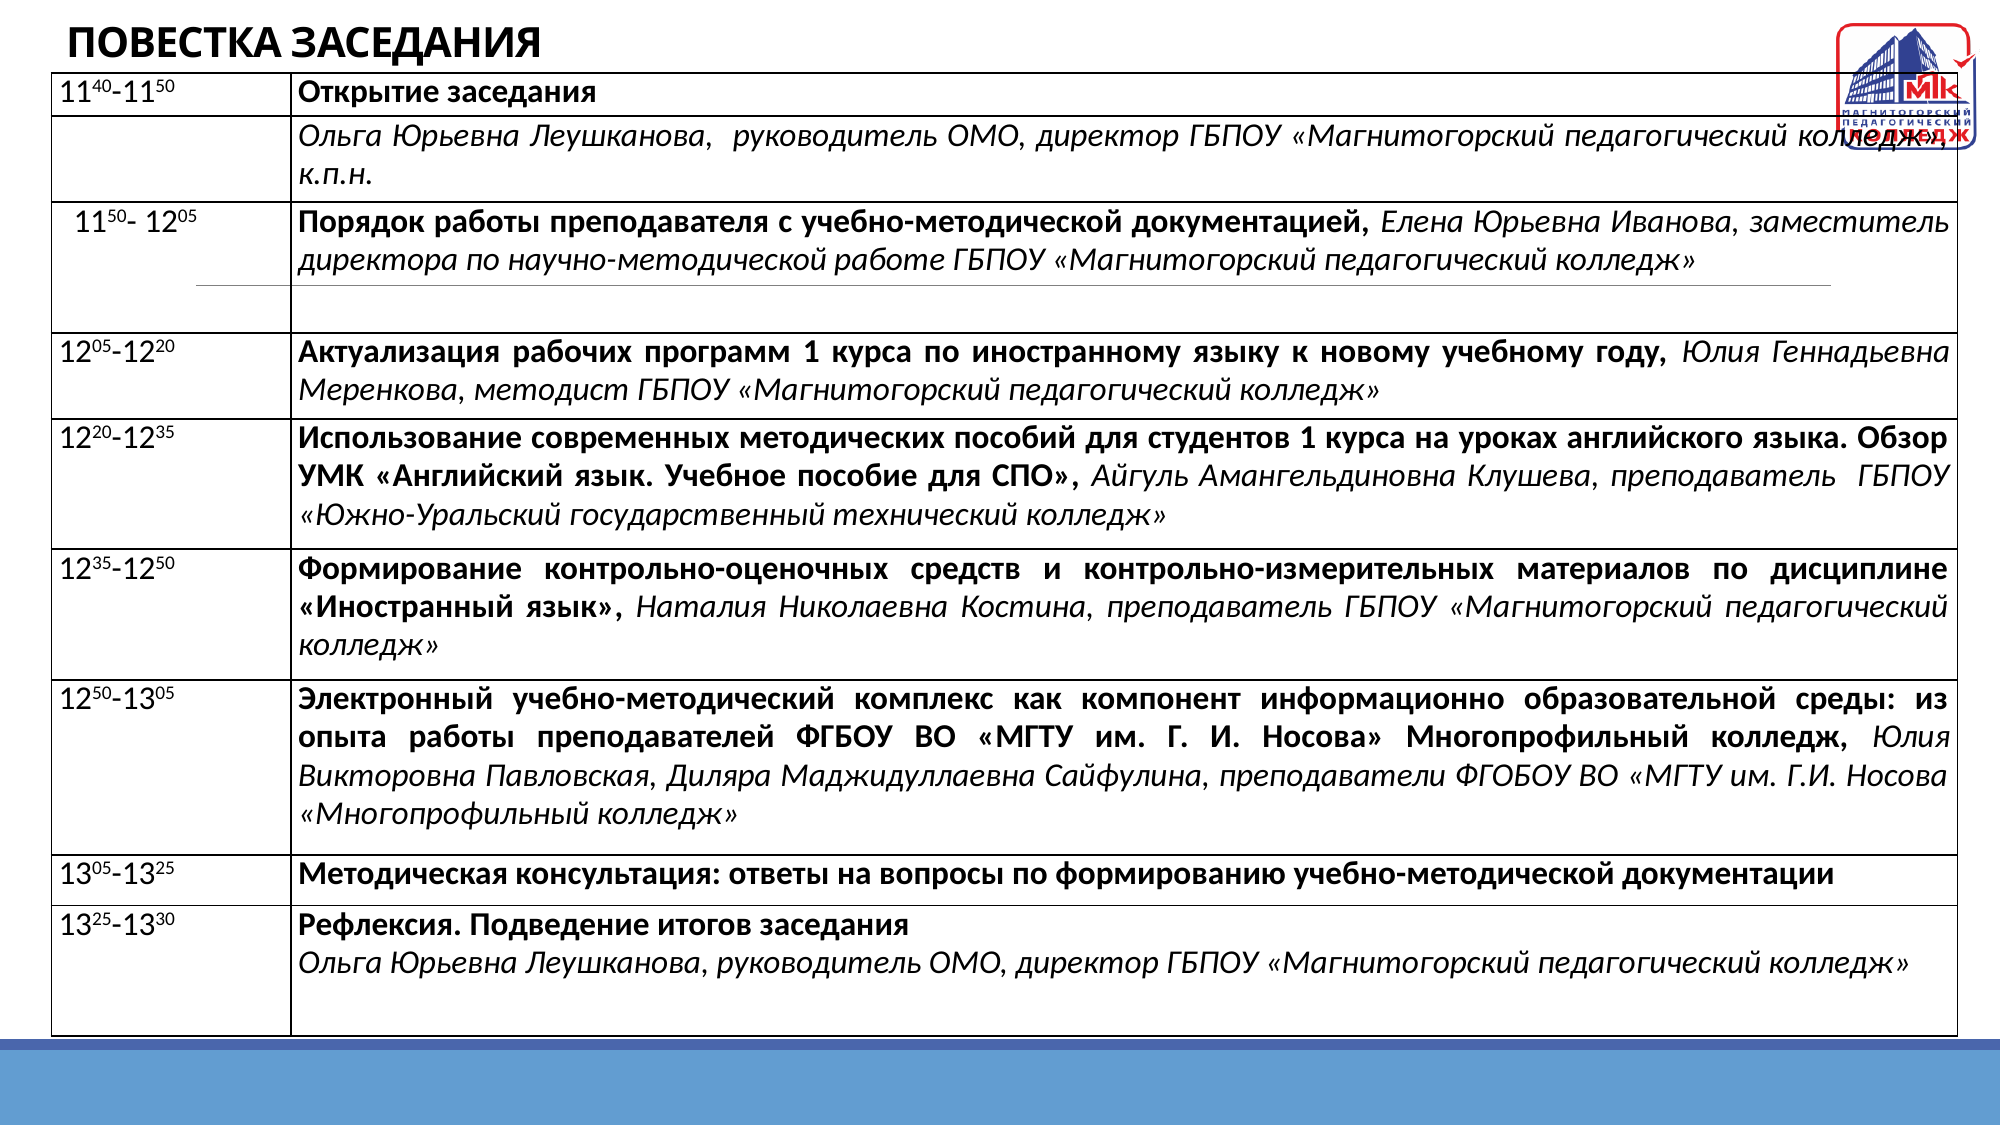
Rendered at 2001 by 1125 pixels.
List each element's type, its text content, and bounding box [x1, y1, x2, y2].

table_cell 1325-1330 [52, 906, 290, 1035]
table_cell 1220-1235 [52, 420, 290, 548]
table_cell 1250-1305 [52, 681, 290, 854]
table_header 1140-1150 [52, 74, 290, 115]
table_cell Использование современных методических пособий для студентов 1 курса на уроках английского языка. Обзор УМК «Английский язык. Учебное пособие для СПО», Айгуль Амангельдиновна Клушева, преподаватель ГБПОУ «Южно-Уральский государственный технический колледж» [292, 420, 1957, 548]
table_cell Электронный учебно-методический комплекс как компонент информационно образовательной среды: из опыта работы преподавателей ФГБОУ ВО «МГТУ им. Г. И. Носова» Многопрофильный колледж, Юлия Викторовна Павловская, Диляра Маджидуллаевна Сайфулина, преподаватели ФГОБОУ ВО «МГТУ им. Г.И. Носова «Многопрофильный колледж» [292, 681, 1957, 854]
table_cell 1205-1220 [52, 334, 290, 418]
table_header Открытие заседания [292, 74, 1833, 115]
table_cell Рефлексия. Подведение итогов заседания Ольга Юрьевна Леушканова, руководитель ОМО, директор ГБПОУ «Магнитогорский педагогический колледж» [292, 906, 1957, 1035]
table_cell 1305-1325 [52, 856, 290, 905]
table_cell Формирование контрольно-оценочных средств и контрольно-измерительных материалов по дисциплине «Иностранный язык», Наталия Николаевна Костина, преподаватель ГБПОУ «Магнитогорский педагогический колледж» [292, 550, 1957, 679]
picture [1835, 22, 1980, 151]
title ПОВЕСТКА ЗАСЕДАНИЯ [51, 9, 1702, 72]
table_cell 1150- 1205 [52, 203, 290, 332]
table_cell 1235-1250 [52, 550, 290, 679]
table_cell Актуализация рабочих программ 1 курса по иностранному языку к новому учебному году, Юлия Геннадьевна Меренкова, методист ГБПОУ «Магнитогорский педагогический колледж» [292, 334, 1957, 418]
table_cell [52, 117, 290, 201]
table_cell Методическая консультация: ответы на вопросы по формированию учебно-методической документации [292, 856, 1957, 905]
table_cell Ольга Юрьевна Леушканова, руководитель ОМО, директор ГБПОУ «Магнитогорский педагогический колледж», к.п.н. [292, 117, 1957, 201]
table_cell Порядок работы преподавателя с учебно-методической документацией, Елена Юрьевна Иванова, заместитель директора по научно-методической работе ГБПОУ «Магнитогорский педагогический колледж» [292, 203, 1957, 332]
